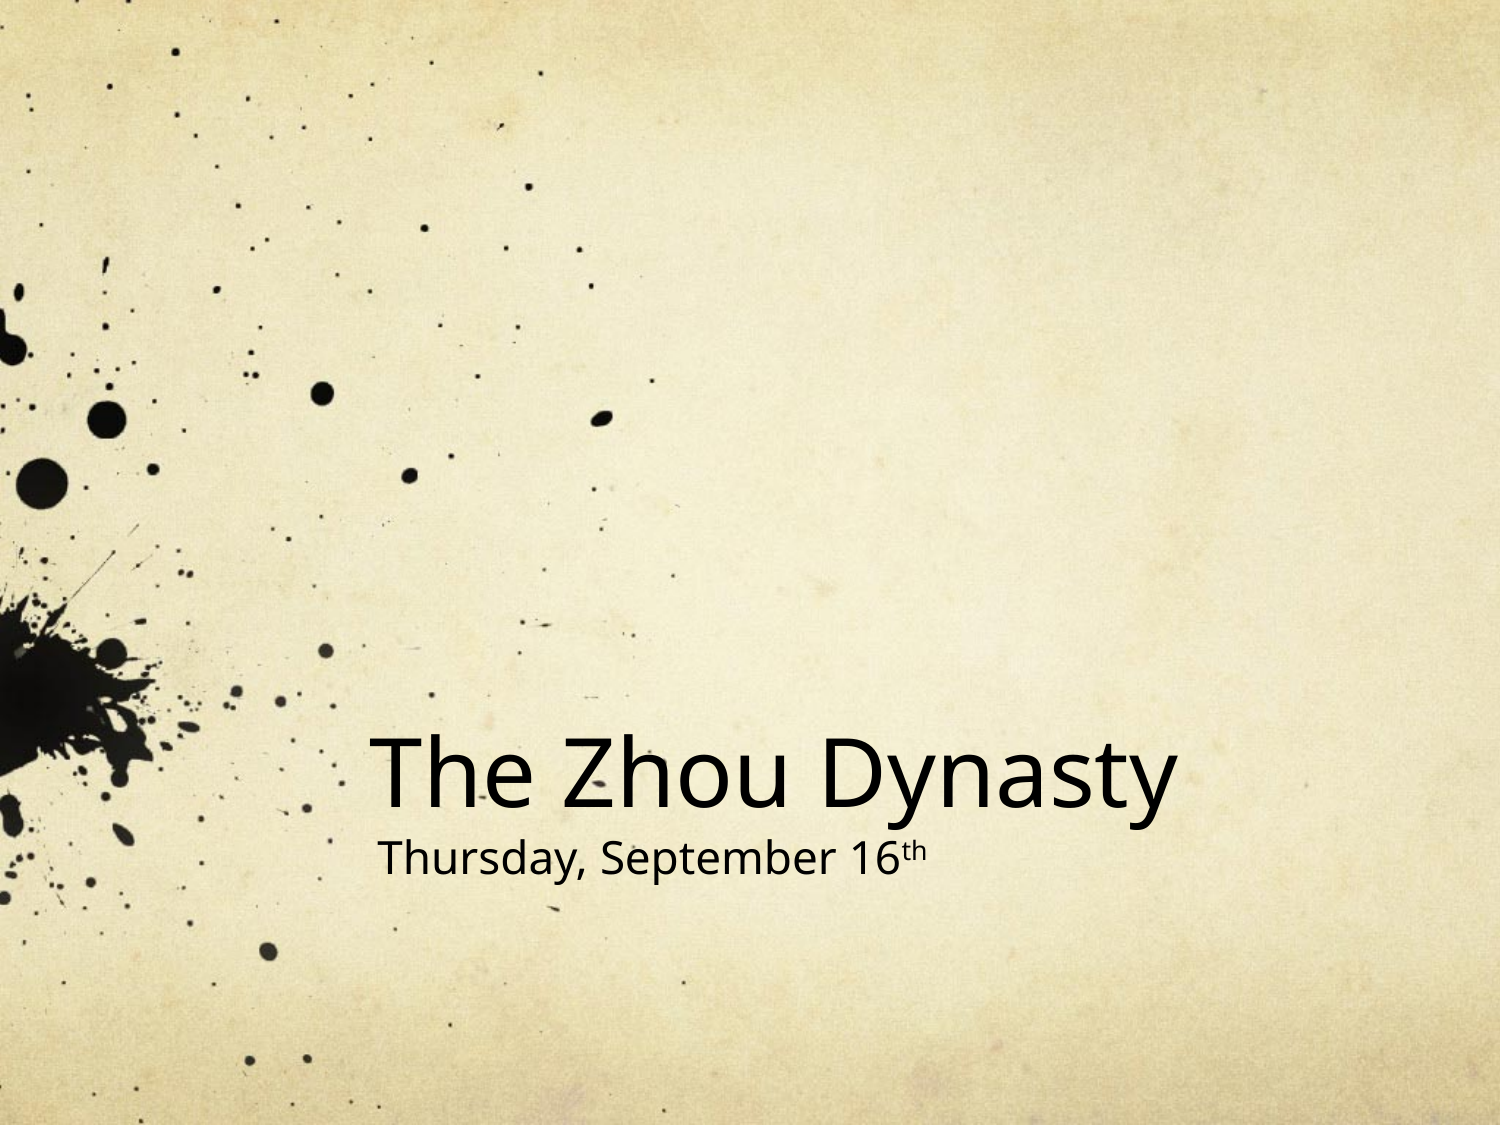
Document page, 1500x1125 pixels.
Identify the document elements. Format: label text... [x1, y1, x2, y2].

picture [0, 0, 1500, 1125]
subtitle Thursday, September 16th [362, 829, 1425, 1023]
title The Zhou Dynasty [362, 512, 1425, 827]
